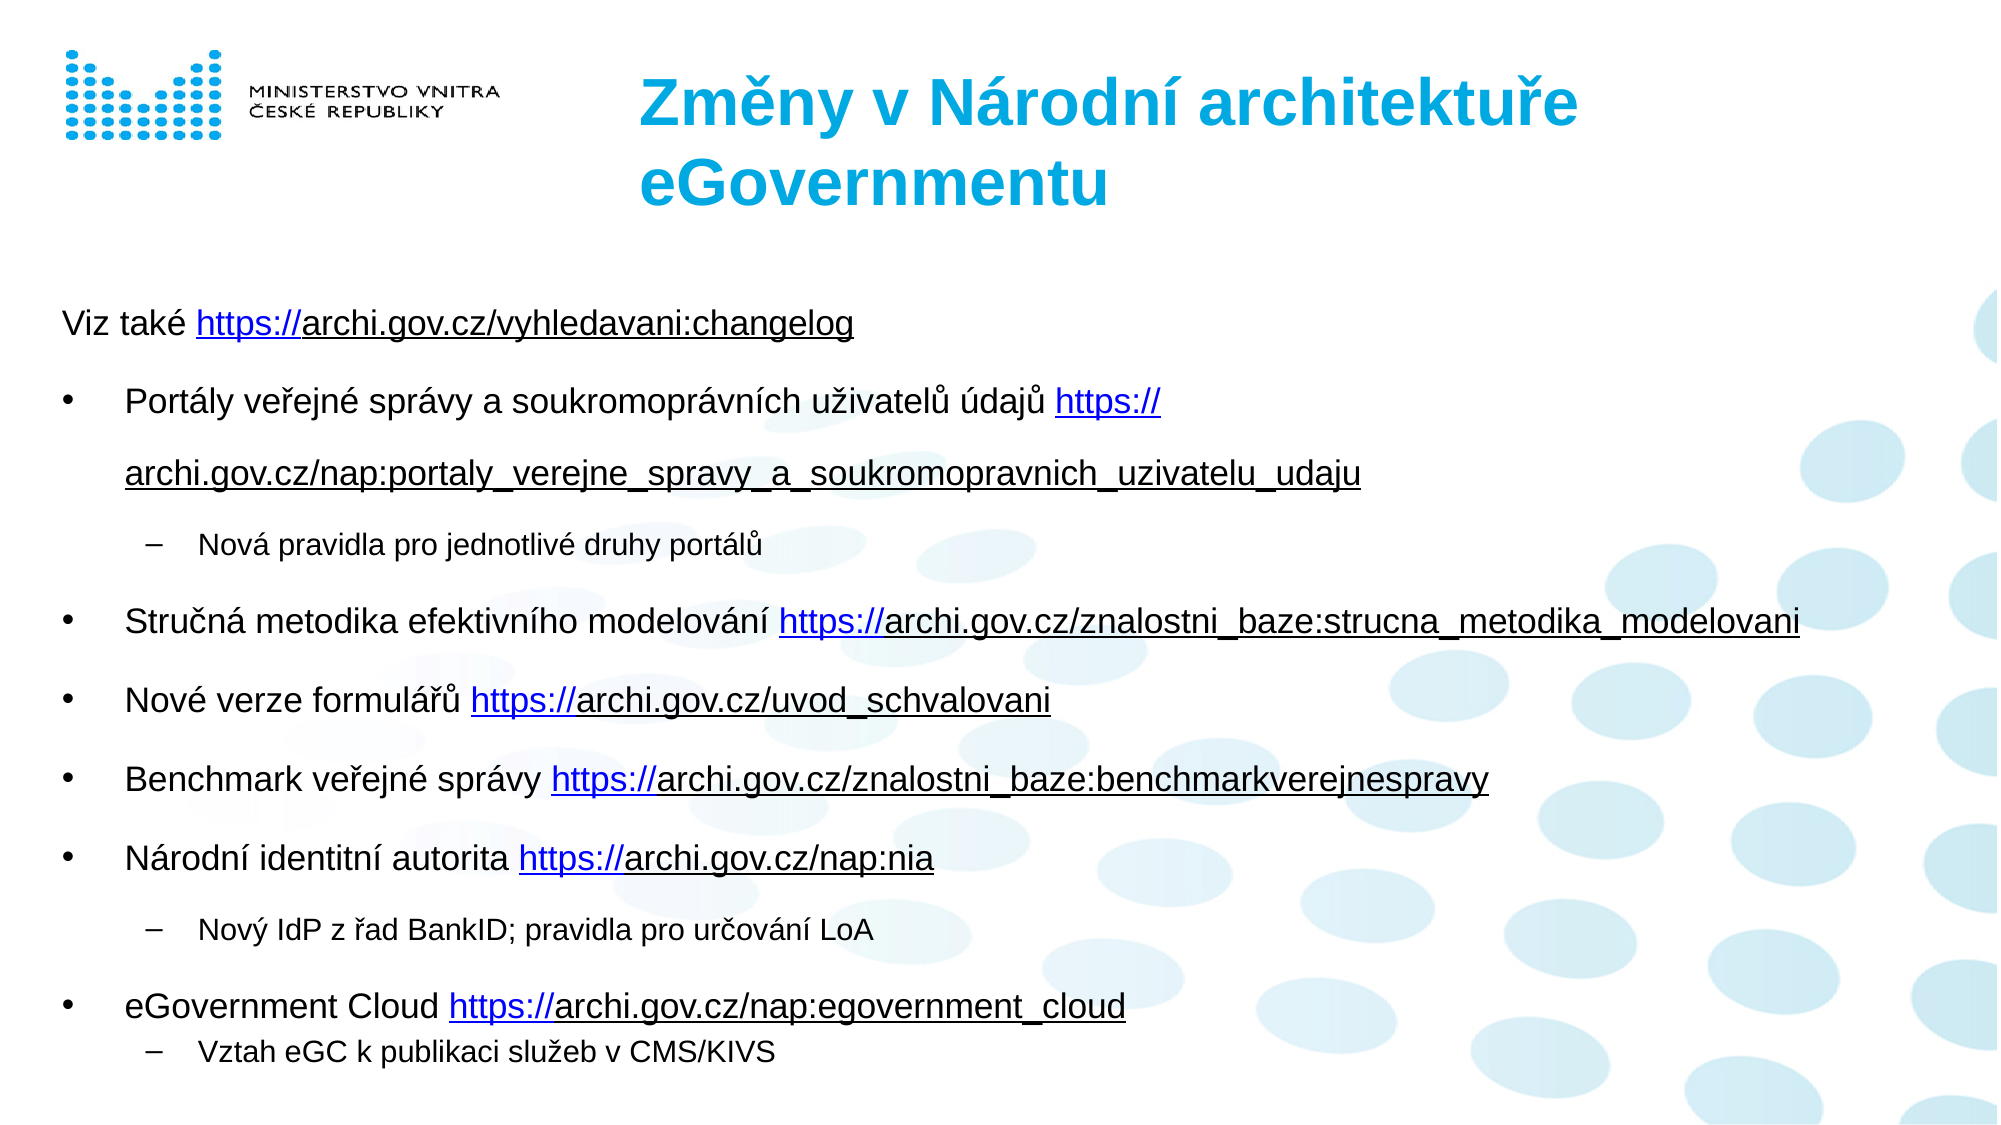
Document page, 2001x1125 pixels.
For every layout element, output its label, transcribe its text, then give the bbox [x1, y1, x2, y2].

list Viz také https://archi.gov.cz/vyhledavani:changelog Portály veřejné správy a soukromoprávních uživatelů údajů https://archi.gov.cz/nap:portaly_verejne_spravy_a_soukromopravnich_uzivatelu_udaju Nová pravidla pro jednotlivé druhy portálů Stručná metodika efektivního modelování https://archi.gov.cz/znalostni_baze:strucna_metodika_modelovani Nové verze formulářů https://archi.gov.cz/uvod_schvalovani Benchmark veřejné správy https://archi.gov.cz/znalostni_baze:benchmarkverejnespravy Národní identitní autorita https://archi.gov.cz/nap:nia Nový IdP z řad BankID; pravidla pro určování LoA eGovernment Cloud https://archi.gov.cz/nap:egovernment_cloud Vztah eGC k publikaci služeb v CMS/KIVS [46, 262, 1900, 1099]
picture [0, 0, 2000, 1125]
title Změny v Národní architektuře eGovernmentu [624, 45, 1900, 233]
